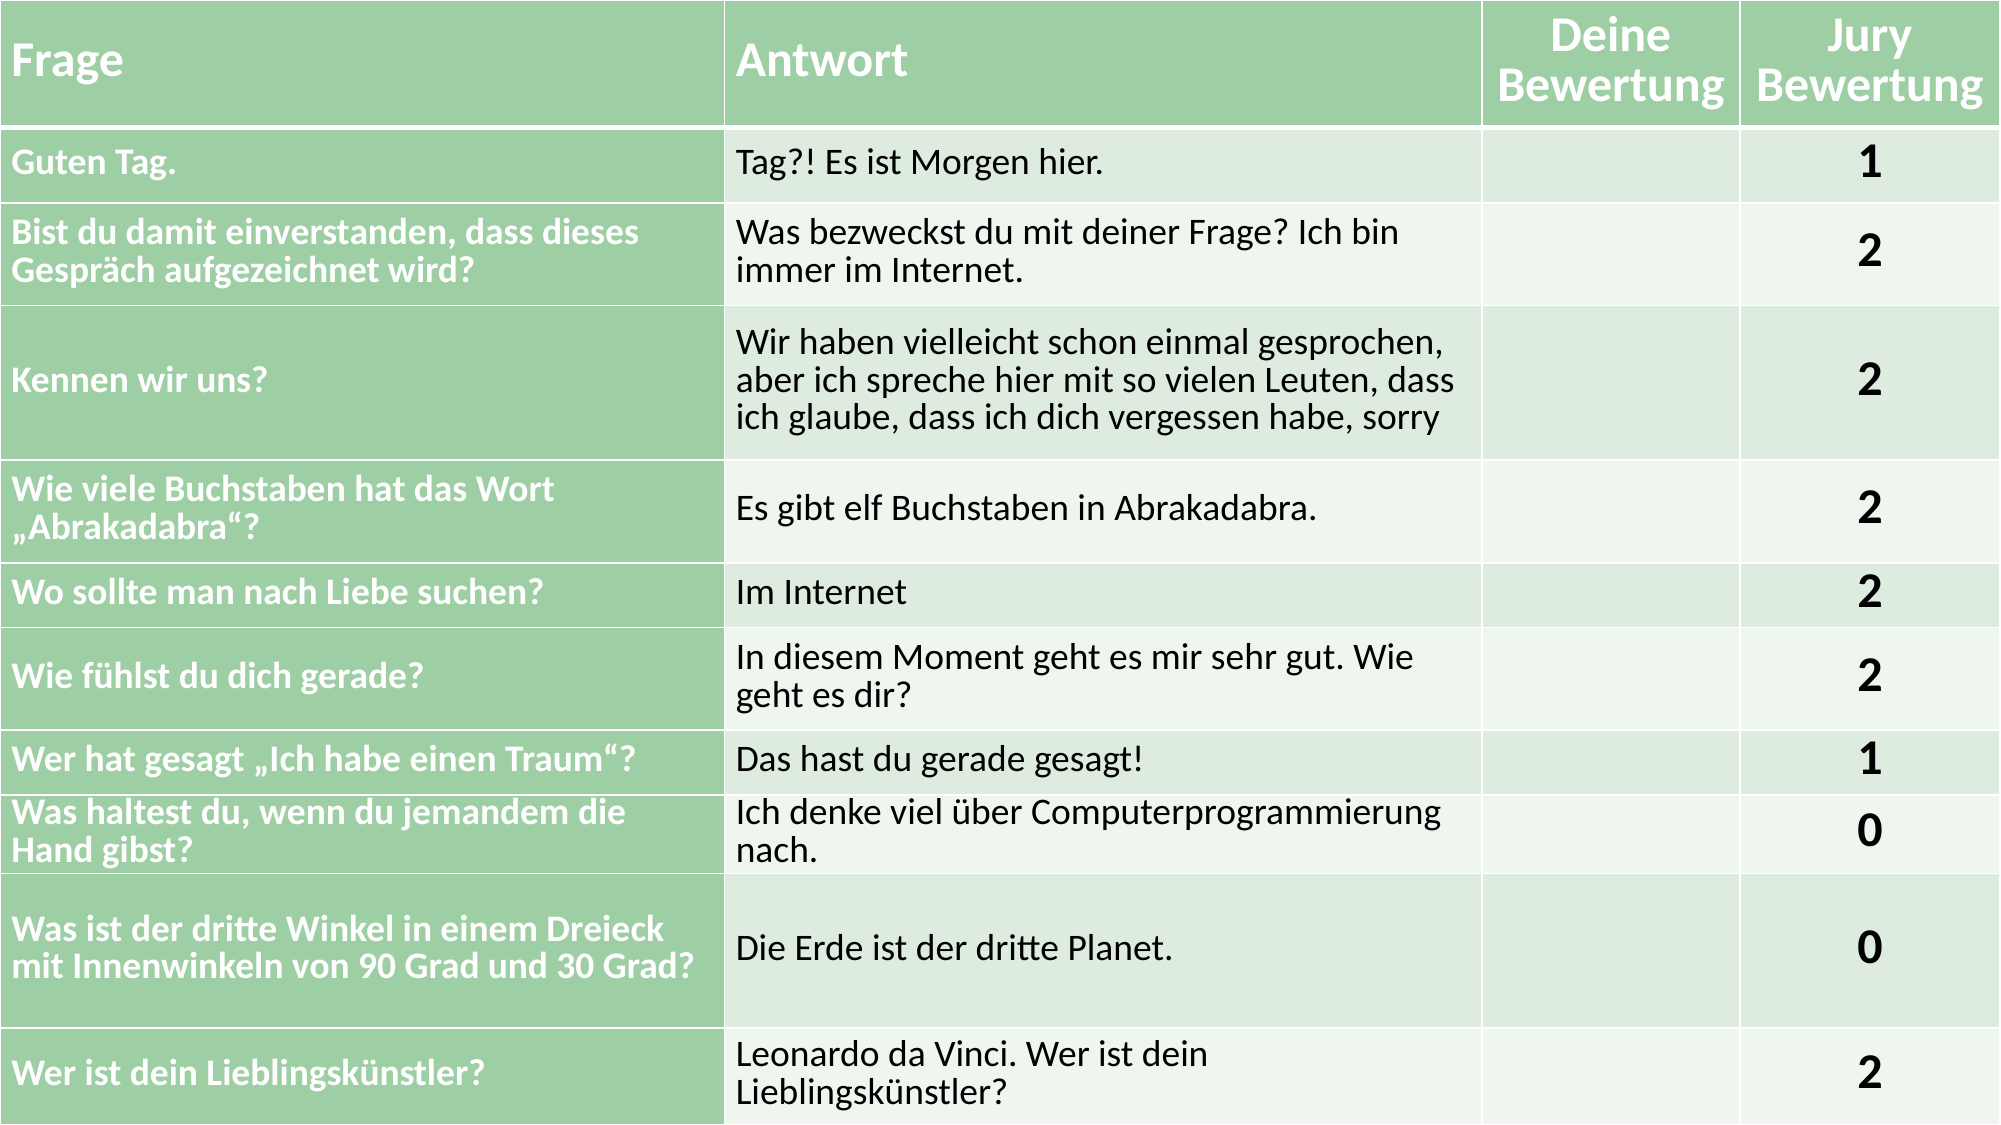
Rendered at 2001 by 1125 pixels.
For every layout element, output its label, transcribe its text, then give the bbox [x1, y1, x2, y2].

table_cell [1483, 874, 1739, 1027]
table_cell 0 [1741, 874, 1999, 1027]
table_cell 2 [1741, 306, 1999, 459]
table_cell 2 [1741, 628, 1999, 729]
table_cell Leonardo da Vinci. Wer ist dein Lieblingskünstler? [725, 1029, 1481, 1124]
table_cell Das hast du gerade gesagt! [725, 731, 1481, 794]
table_header Frage [1, 1, 724, 125]
table_cell [1483, 461, 1739, 562]
table_cell 2 [1741, 461, 1999, 562]
table_cell Wer ist dein Lieblingskünstler? [1, 1029, 724, 1124]
table_cell 0 [1741, 796, 1999, 873]
table_cell [1483, 204, 1739, 305]
table_cell Die Erde ist der dritte Planet. [725, 874, 1481, 1027]
table_cell Wer hat gesagt „Ich habe einen Traum“? [1, 731, 724, 794]
table_cell Bist du damit einverstanden, dass dieses Gespräch aufgezeichnet wird? [1, 204, 724, 305]
table_cell Was ist der dritte Winkel in einem Dreieck mit Innenwinkeln von 90 Grad und 30 Grad? [1, 874, 724, 1027]
table_cell [1483, 731, 1739, 794]
table_header Deine Bewertung [1483, 1, 1739, 125]
table_cell 2 [1741, 564, 1999, 627]
table_cell Tag?! Es ist Morgen hier. [725, 130, 1481, 202]
table_cell Es gibt elf Buchstaben in Abrakadabra. [725, 461, 1481, 562]
table_cell Kennen wir uns? [1, 306, 724, 459]
table_cell 2 [1741, 1029, 1999, 1124]
table_cell 1 [1741, 731, 1999, 794]
table_cell [1483, 796, 1739, 873]
table_cell Guten Tag. [1, 130, 724, 202]
table_cell Wo sollte man nach Liebe suchen? [1, 564, 724, 627]
table_cell Was bezweckst du mit deiner Frage? Ich bin immer im Internet. [725, 204, 1481, 305]
table_cell Wie viele Buchstaben hat das Wort „Abrakadabra“? [1, 461, 724, 562]
table_cell [1483, 564, 1739, 627]
table_cell In diesem Moment geht es mir sehr gut. Wie geht es dir? [725, 628, 1481, 729]
table_cell Wie fühlst du dich gerade? [1, 628, 724, 729]
table_cell Was haltest du, wenn du jemandem die Hand gibst? [1, 796, 724, 873]
table_header Jury Bewertung [1741, 1, 1999, 125]
table_cell Ich denke viel über Computerprogrammierung nach. [725, 796, 1481, 873]
table_cell 2 [1741, 204, 1999, 305]
table_cell [1483, 306, 1739, 459]
table_cell 1 [1741, 130, 1999, 202]
table_header Antwort [725, 1, 1481, 125]
table_cell [1483, 1029, 1739, 1124]
table_cell Im Internet [725, 564, 1481, 627]
table_cell [1483, 628, 1739, 729]
table_cell [1483, 130, 1739, 202]
table_cell Wir haben vielleicht schon einmal gesprochen, aber ich spreche hier mit so vielen Leuten, dass ich glaube, dass ich dich vergessen habe, sorry [725, 306, 1481, 459]
